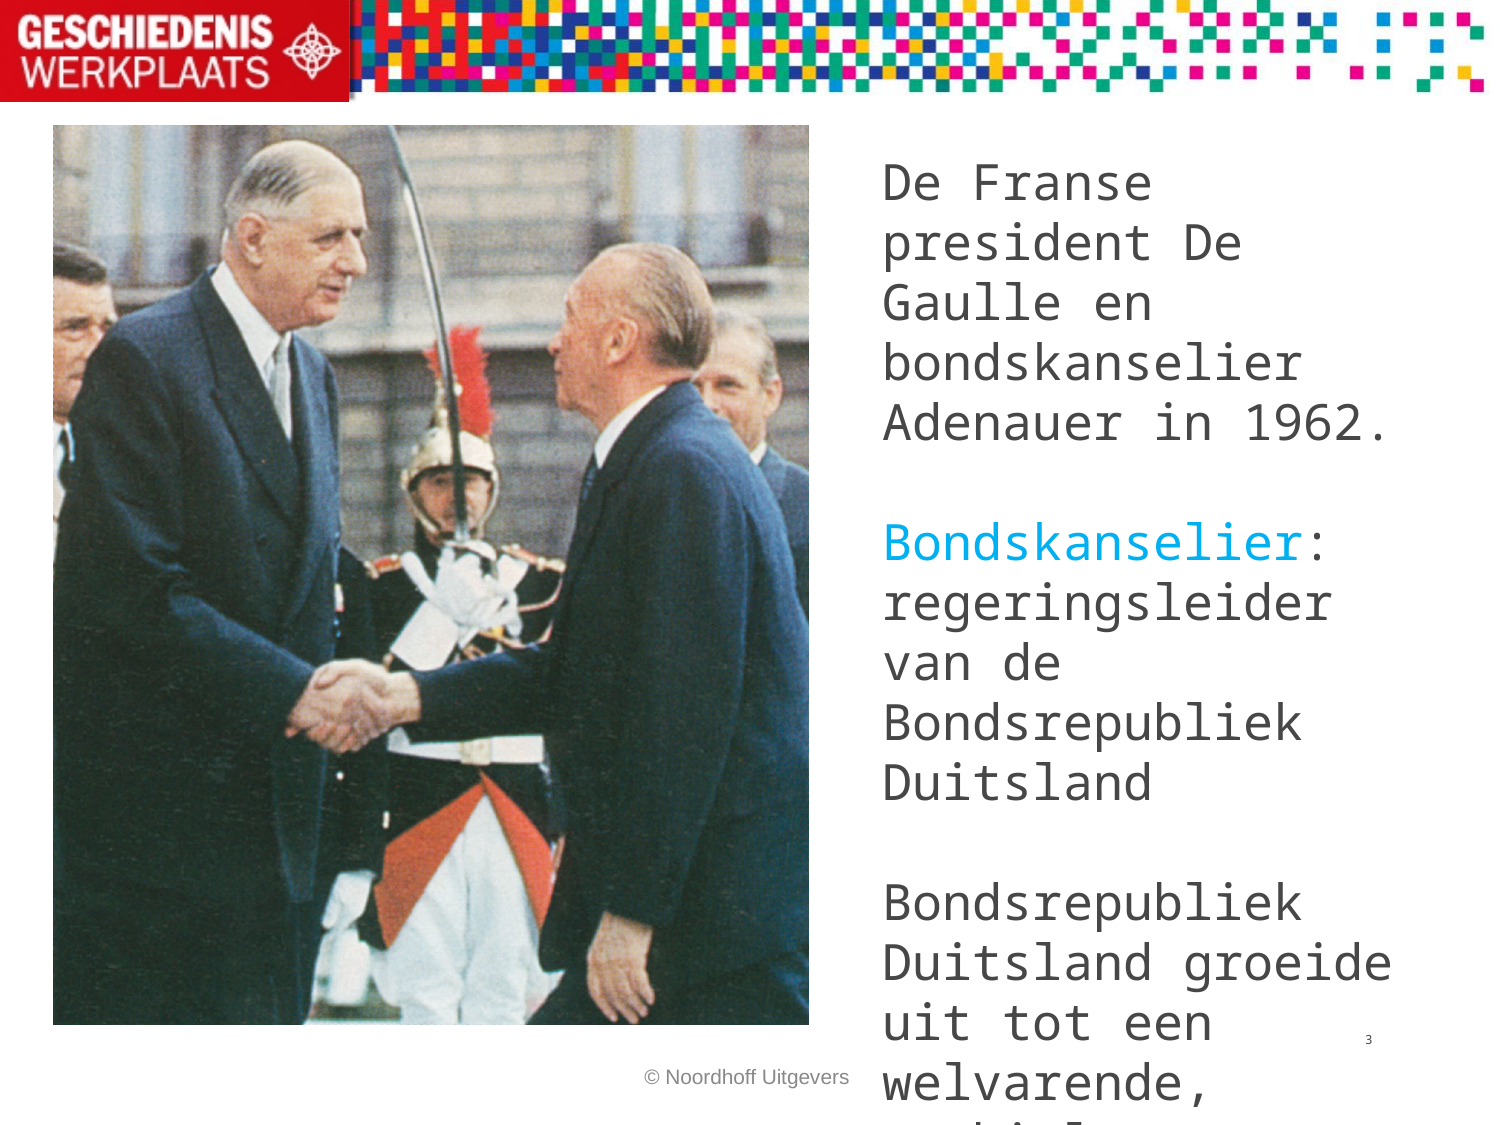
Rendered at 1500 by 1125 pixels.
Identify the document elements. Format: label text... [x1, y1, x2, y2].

picture [0, 0, 1500, 1125]
text_box © Noordhoff Uitgevers [512, 1045, 868, 1106]
text_box De Franse president De Gaulle en bondskanselier Adenauer in 1962. Bondskanselier: regeringsleider van de Bondsrepubliek Duitsland Bondsrepubliek Duitsland groeide uit tot een welvarende, stabiele democratie. [868, 143, 1447, 1125]
